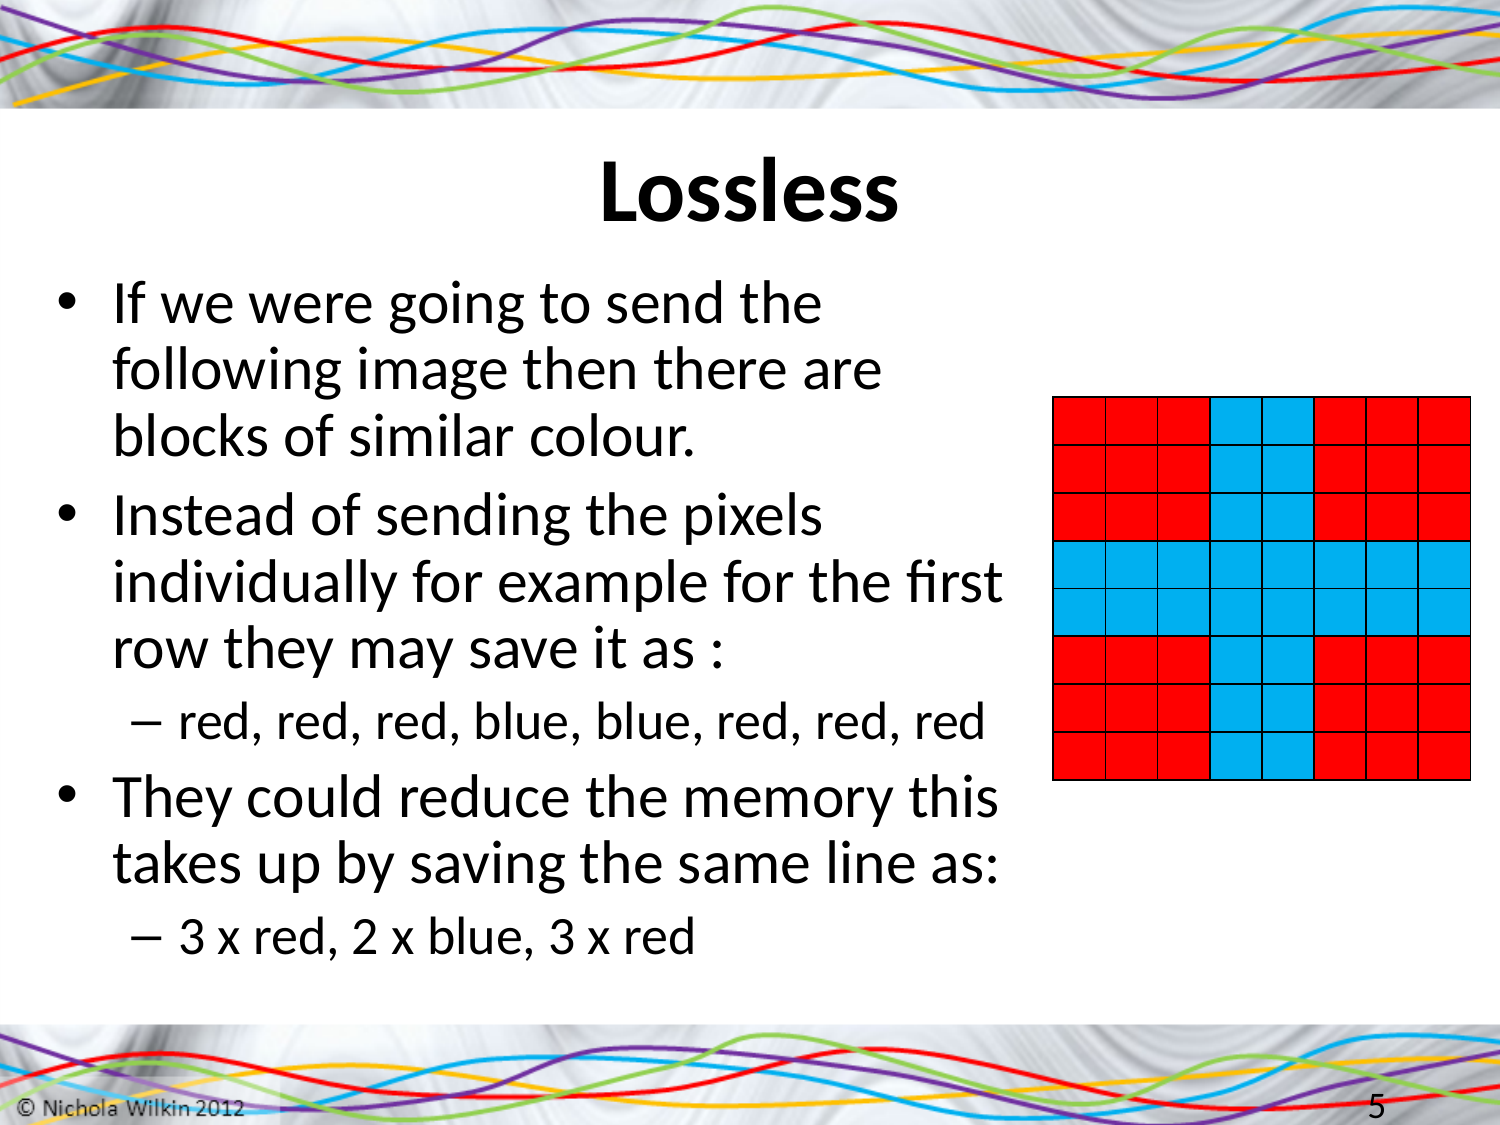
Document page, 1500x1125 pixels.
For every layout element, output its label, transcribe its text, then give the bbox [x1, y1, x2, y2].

table_cell [1263, 542, 1313, 588]
table_cell [1419, 733, 1470, 779]
table_cell [1263, 446, 1313, 492]
table_cell [1106, 685, 1157, 731]
table_header [1158, 398, 1209, 444]
slide_number 5 [1352, 1074, 1465, 1125]
table_cell [1158, 542, 1209, 588]
table_cell [1054, 589, 1105, 635]
table_cell [1106, 542, 1157, 588]
table_header [1367, 398, 1417, 444]
table_cell [1367, 494, 1417, 540]
table_cell [1211, 637, 1261, 683]
table_cell [1419, 542, 1470, 588]
table_cell [1211, 446, 1261, 492]
table_cell [1054, 542, 1105, 588]
table_cell [1367, 542, 1417, 588]
table_cell [1158, 446, 1209, 492]
table_header [1106, 398, 1157, 444]
table_cell [1367, 589, 1417, 635]
table_cell [1419, 589, 1470, 635]
title Lossless [75, 113, 1425, 256]
table_cell [1054, 446, 1105, 492]
table_cell [1367, 685, 1417, 731]
table_cell [1158, 733, 1209, 779]
table_header [1263, 398, 1313, 444]
table_cell [1211, 494, 1261, 540]
table_header [1315, 398, 1365, 444]
table_cell [1263, 733, 1313, 779]
table_cell [1211, 542, 1261, 588]
table_cell [1315, 494, 1365, 540]
table_cell [1106, 589, 1157, 635]
table_cell [1315, 637, 1365, 683]
table_cell [1315, 589, 1365, 635]
table_cell [1315, 733, 1365, 779]
table_cell [1367, 733, 1417, 779]
table_cell [1211, 733, 1261, 779]
table_cell [1315, 542, 1365, 588]
table_cell [1158, 685, 1209, 731]
table_cell [1315, 685, 1365, 731]
table_cell [1106, 494, 1157, 540]
table_header [1211, 398, 1261, 444]
table_cell [1158, 589, 1209, 635]
table_cell [1419, 446, 1470, 492]
table_cell [1054, 637, 1105, 683]
table_cell [1315, 446, 1365, 492]
table_cell [1054, 494, 1105, 540]
table_cell [1419, 685, 1470, 731]
table_cell [1263, 589, 1313, 635]
table_cell [1106, 733, 1157, 779]
table_cell [1211, 589, 1261, 635]
table_cell [1211, 685, 1261, 731]
table_cell [1419, 494, 1470, 540]
table_cell [1158, 494, 1209, 540]
table_cell [1263, 494, 1313, 540]
table_header [1419, 398, 1470, 444]
table_cell [1263, 637, 1313, 683]
picture [0, 0, 1500, 1125]
table_cell [1367, 637, 1417, 683]
table_cell [1054, 685, 1105, 731]
table_cell [1263, 685, 1313, 731]
table_cell [1158, 637, 1209, 683]
table_cell [1367, 446, 1417, 492]
table_cell [1106, 446, 1157, 492]
table_header [1054, 398, 1105, 444]
table_cell [1054, 733, 1105, 779]
list If we were going to send the following image then there are blocks of similar colour. Instead of sending the pixels individually for example for the first row they may save it as : red, red, red, blue, blue, red, red, red They could reduce the memory this takes up by saving the same line as: 3 x red, 2 x blue, 3 x red [41, 262, 1058, 1035]
table_cell [1106, 637, 1157, 683]
table_cell [1419, 637, 1470, 683]
